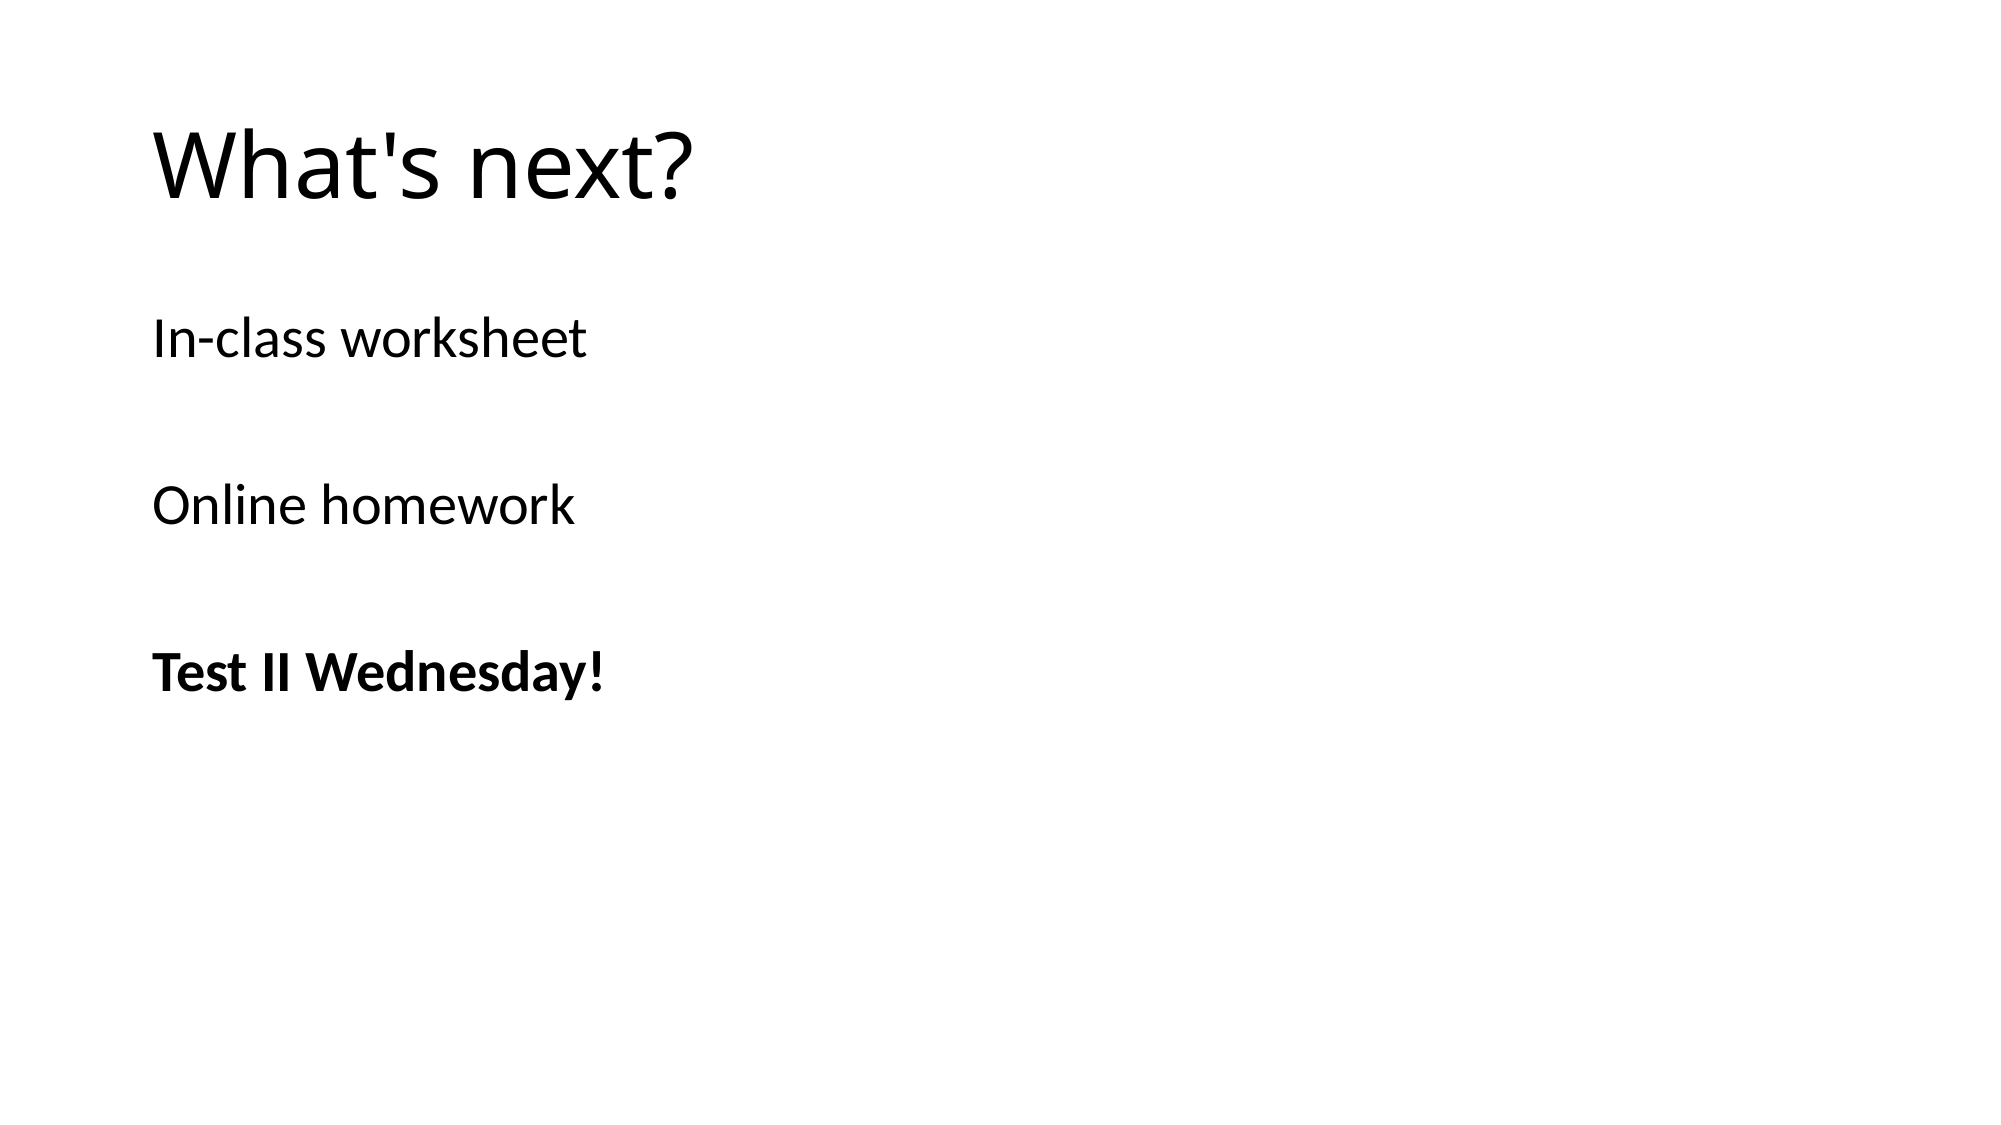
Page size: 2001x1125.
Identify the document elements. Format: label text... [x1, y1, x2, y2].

list In-class worksheet Online homework Test II Wednesday! [137, 299, 1863, 1014]
title What's next? [137, 59, 1863, 278]
